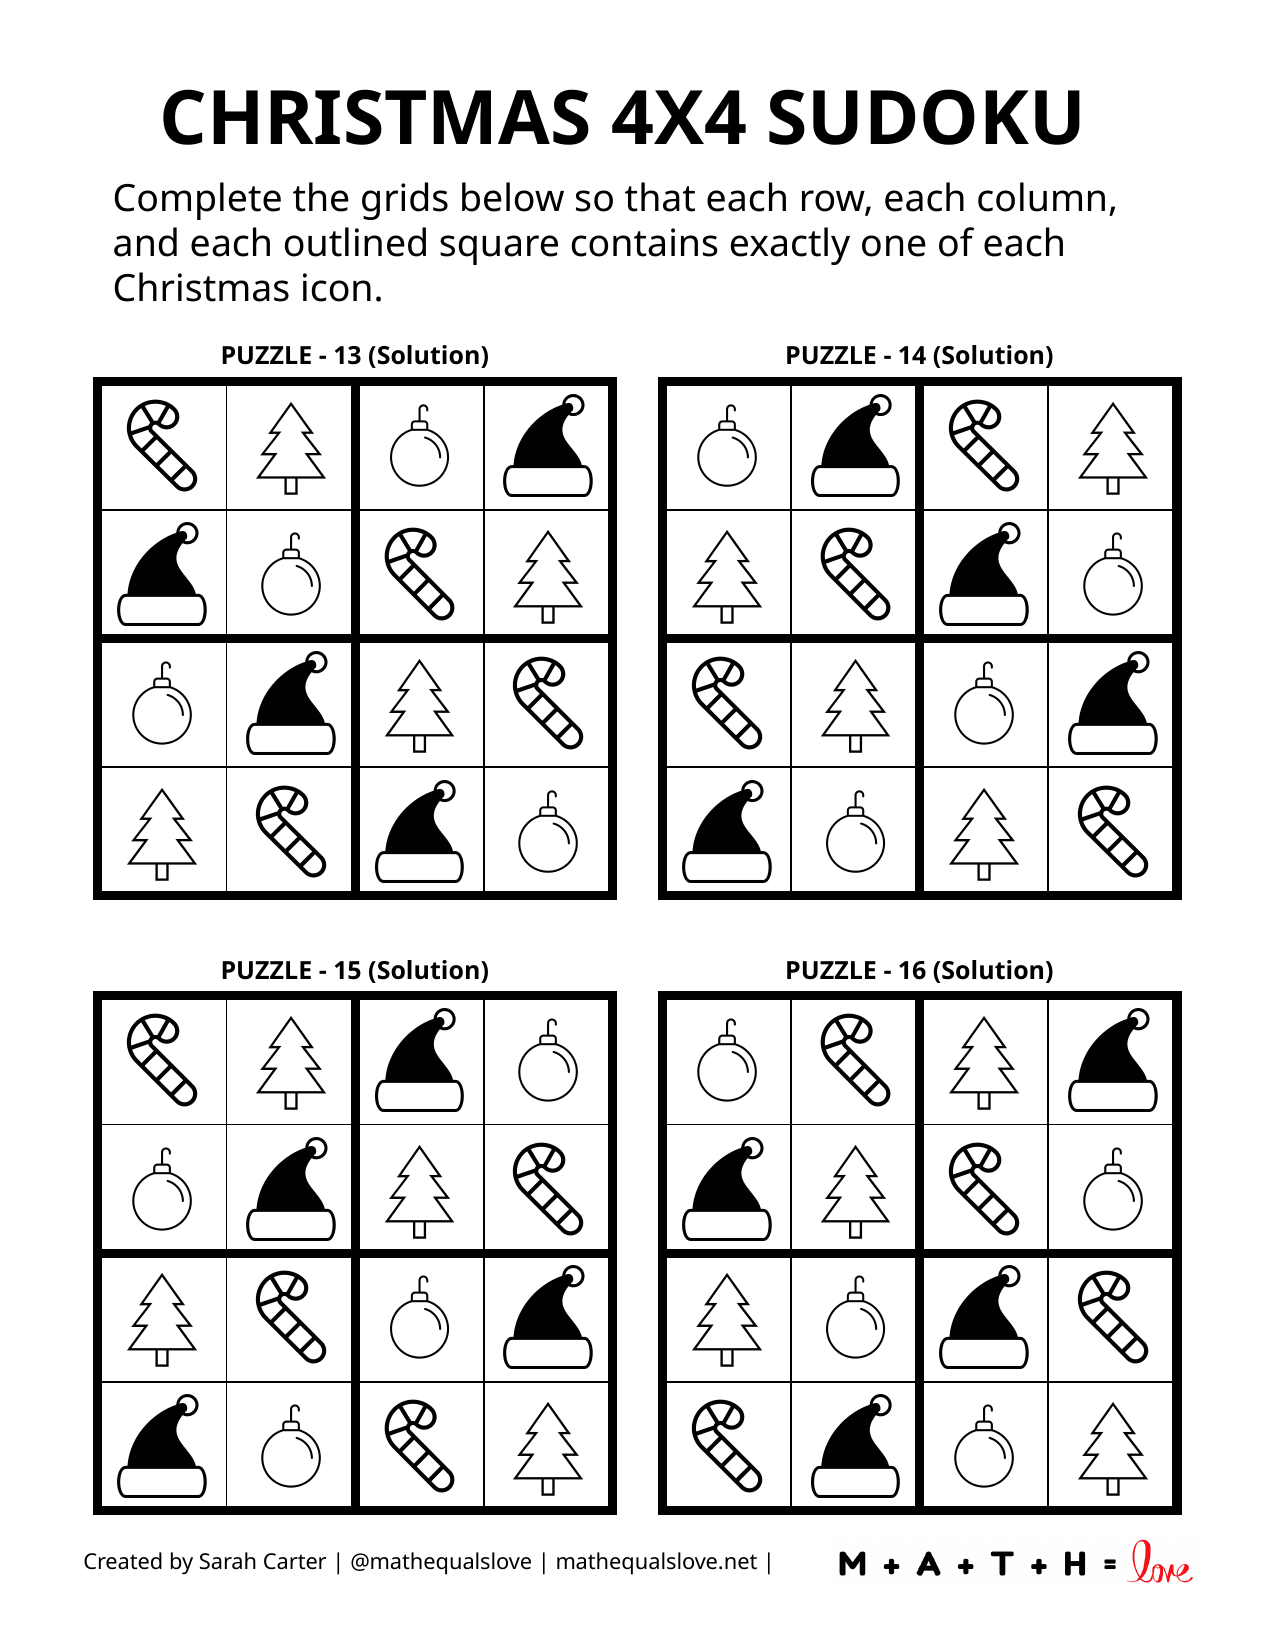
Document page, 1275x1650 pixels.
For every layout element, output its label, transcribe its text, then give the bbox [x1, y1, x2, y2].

picture [496, 1394, 601, 1499]
table_header [924, 1000, 1047, 1124]
picture [496, 1008, 601, 1113]
picture [367, 650, 472, 755]
picture [803, 1265, 908, 1370]
picture [110, 393, 215, 498]
table_cell [102, 511, 226, 634]
picture [803, 1394, 908, 1499]
table_cell [924, 643, 1047, 766]
picture [238, 393, 343, 498]
table_cell [924, 1383, 1047, 1506]
picture [932, 1136, 1037, 1241]
picture [1060, 1136, 1165, 1241]
table_header [360, 386, 483, 509]
table_cell [1049, 768, 1172, 891]
table_cell [360, 1258, 483, 1381]
picture [674, 650, 779, 755]
picture [367, 393, 472, 498]
table_cell [102, 1125, 226, 1249]
picture [110, 522, 215, 627]
table_cell [485, 1258, 608, 1381]
picture [932, 393, 1037, 498]
table_cell [227, 1258, 351, 1381]
picture [1060, 1265, 1165, 1370]
picture [496, 1136, 601, 1241]
picture [674, 393, 779, 498]
picture [496, 779, 601, 884]
table_cell [792, 1258, 915, 1381]
table_cell [667, 1383, 790, 1506]
table_cell [485, 768, 608, 891]
table_cell [227, 511, 351, 634]
picture [932, 1265, 1037, 1370]
text_box PUZZLE - 15 (Solution) [97, 954, 613, 985]
table_header [102, 386, 226, 509]
table_cell [485, 511, 608, 634]
table_cell [667, 1258, 790, 1381]
picture [932, 650, 1037, 755]
picture [932, 522, 1037, 627]
table_cell [102, 1383, 226, 1506]
picture [826, 1536, 1203, 1588]
table_cell [360, 768, 483, 891]
table_cell [227, 1383, 351, 1506]
table_cell [924, 768, 1047, 891]
picture [110, 1008, 215, 1113]
picture [932, 1394, 1037, 1499]
table_cell [792, 643, 915, 766]
table_cell [485, 1383, 608, 1506]
picture [1060, 779, 1165, 884]
table_cell [227, 643, 351, 766]
table_cell [360, 1125, 483, 1249]
picture [367, 1008, 472, 1113]
picture [674, 522, 779, 627]
picture [110, 1394, 215, 1499]
picture [496, 650, 601, 755]
table_cell [1049, 1125, 1172, 1249]
picture [1060, 650, 1165, 755]
picture [1060, 393, 1165, 498]
table_cell [924, 1125, 1047, 1249]
table_header [102, 1000, 226, 1124]
table_cell [102, 1258, 226, 1381]
table_cell [1049, 1383, 1172, 1506]
picture [110, 650, 215, 755]
table_cell [667, 1125, 790, 1249]
picture [367, 522, 472, 627]
table_header [792, 1000, 915, 1124]
table_cell [792, 1125, 915, 1249]
picture [238, 779, 343, 884]
picture [674, 1394, 779, 1499]
picture [674, 1265, 779, 1370]
table_cell [102, 643, 226, 766]
table_header [485, 1000, 608, 1124]
text_box CHRISTMAS 4X4 SUDOKU [68, 62, 1178, 168]
table_header [485, 386, 608, 509]
picture [238, 522, 343, 627]
table_cell [667, 643, 790, 766]
table_cell [227, 1125, 351, 1249]
picture [238, 1265, 343, 1370]
text_box Complete the grids below so that each row, each column, and each outlined square contains exactly one of each Christmas icon. [97, 166, 1177, 362]
picture [238, 650, 343, 755]
picture [1060, 522, 1165, 627]
table_header [792, 386, 915, 509]
picture [367, 779, 472, 884]
table_cell [102, 768, 226, 891]
table_header [227, 1000, 351, 1124]
picture [110, 1136, 215, 1241]
text_box PUZZLE - 16 (Solution) [662, 954, 1177, 985]
table_cell [360, 643, 483, 766]
table_header [924, 386, 1047, 509]
picture [367, 1265, 472, 1370]
table_header [667, 386, 790, 509]
table_header [360, 1000, 483, 1124]
table_cell [227, 768, 351, 891]
picture [674, 1008, 779, 1113]
table_cell [792, 511, 915, 634]
table_header [667, 1000, 790, 1124]
table_cell [924, 1258, 1047, 1381]
picture [932, 779, 1037, 884]
picture [496, 1265, 601, 1370]
table_cell [1049, 1258, 1172, 1381]
text_box PUZZLE - 14 (Solution) [662, 362, 1177, 370]
picture [674, 1136, 779, 1241]
picture [1060, 1008, 1165, 1113]
picture [803, 1008, 908, 1113]
table_cell [485, 643, 608, 766]
picture [932, 1008, 1037, 1113]
table_cell [667, 768, 790, 891]
table_cell [792, 768, 915, 891]
picture [367, 1394, 472, 1499]
text_box Created by Sarah Carter | @mathequalslove | mathequalslove.net | [68, 1540, 826, 1582]
picture [238, 1394, 343, 1499]
picture [110, 1265, 215, 1370]
picture [674, 779, 779, 884]
table_header [227, 386, 351, 509]
table_cell [1049, 511, 1172, 634]
picture [1060, 1394, 1165, 1499]
table_cell [1049, 643, 1172, 766]
picture [238, 1008, 343, 1113]
picture [496, 522, 601, 627]
picture [110, 779, 215, 884]
picture [238, 1136, 343, 1241]
table_cell [792, 1383, 915, 1506]
table_cell [667, 511, 790, 634]
table_cell [485, 1125, 608, 1249]
picture [803, 779, 908, 884]
picture [496, 393, 601, 498]
picture [367, 1136, 472, 1241]
table_header [1049, 386, 1172, 509]
picture [803, 393, 908, 498]
table_cell [924, 511, 1047, 634]
picture [803, 1136, 908, 1241]
picture [803, 522, 908, 627]
table_header [1049, 1000, 1172, 1124]
picture [803, 650, 908, 755]
text_box PUZZLE - 13 (Solution) [97, 362, 613, 370]
table_cell [360, 511, 483, 634]
table_cell [360, 1383, 483, 1506]
